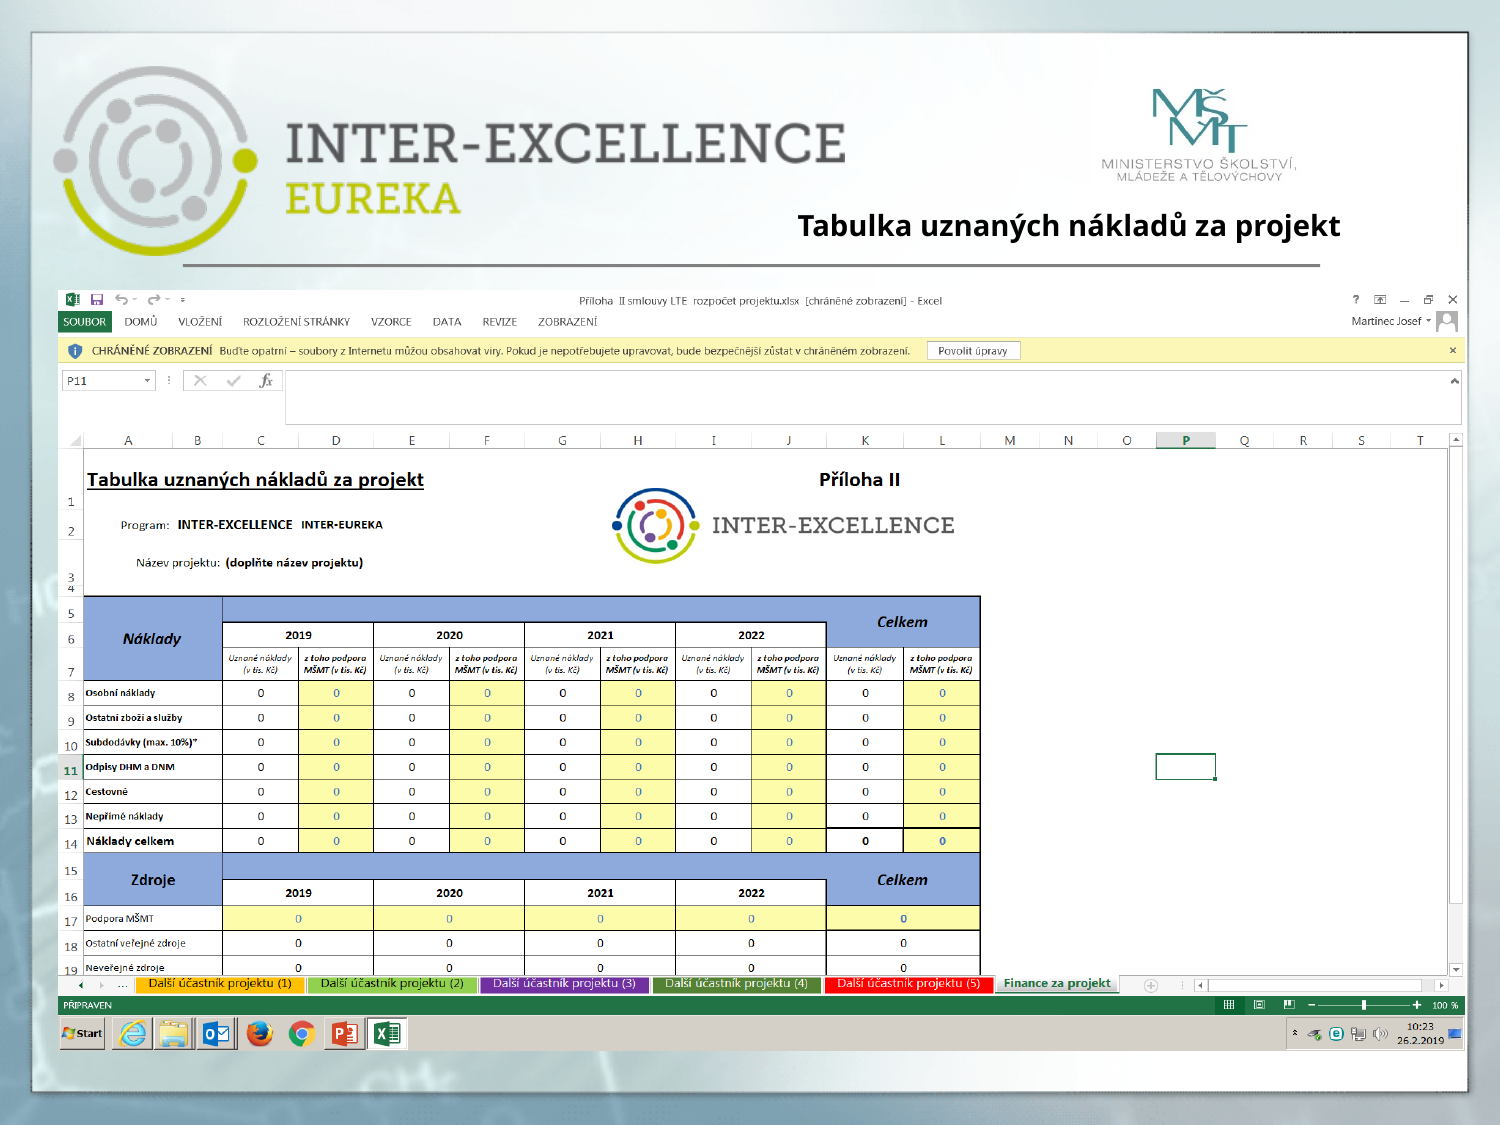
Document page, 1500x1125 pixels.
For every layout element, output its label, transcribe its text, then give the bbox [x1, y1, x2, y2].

title Tabulka uznaných nákladů za projekt [253, 119, 1365, 289]
picture [0, 0, 1500, 1125]
